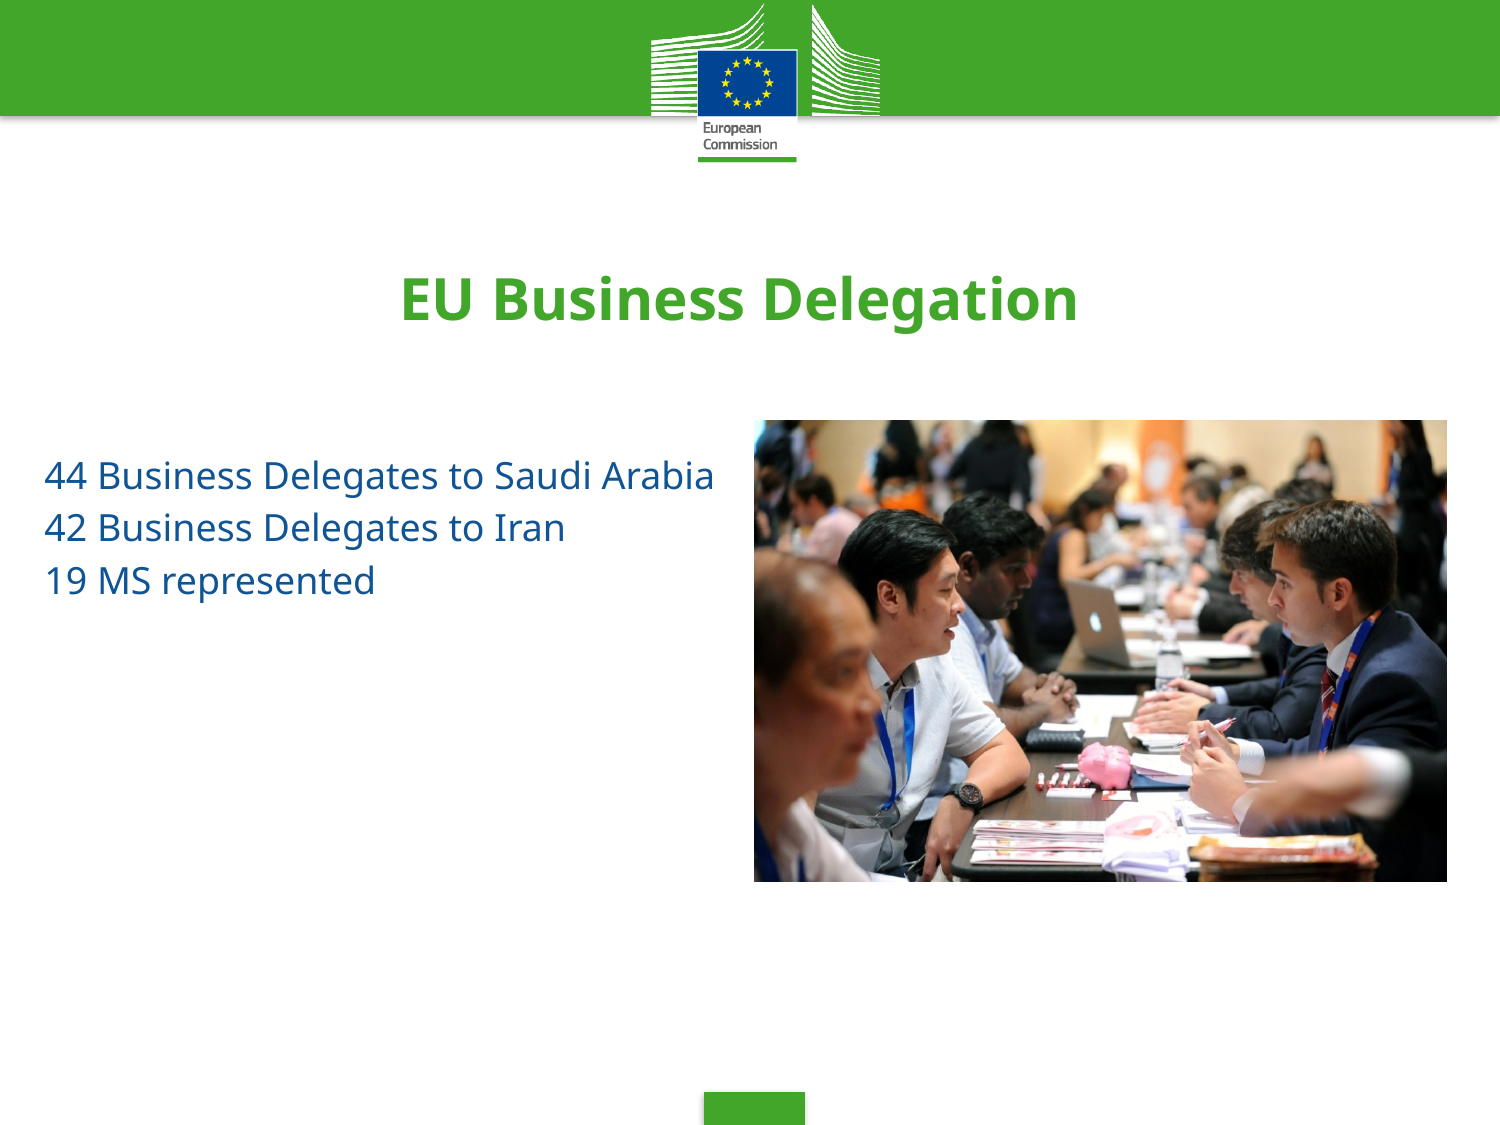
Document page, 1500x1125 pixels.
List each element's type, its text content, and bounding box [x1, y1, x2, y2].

picture [614, 3, 880, 208]
title EU Business Delegation [64, 219, 1415, 374]
picture [754, 420, 1447, 882]
list 44 Business Delegates to Saudi Arabia 42 Business Delegates to Iran 19 MS represented [29, 444, 739, 953]
